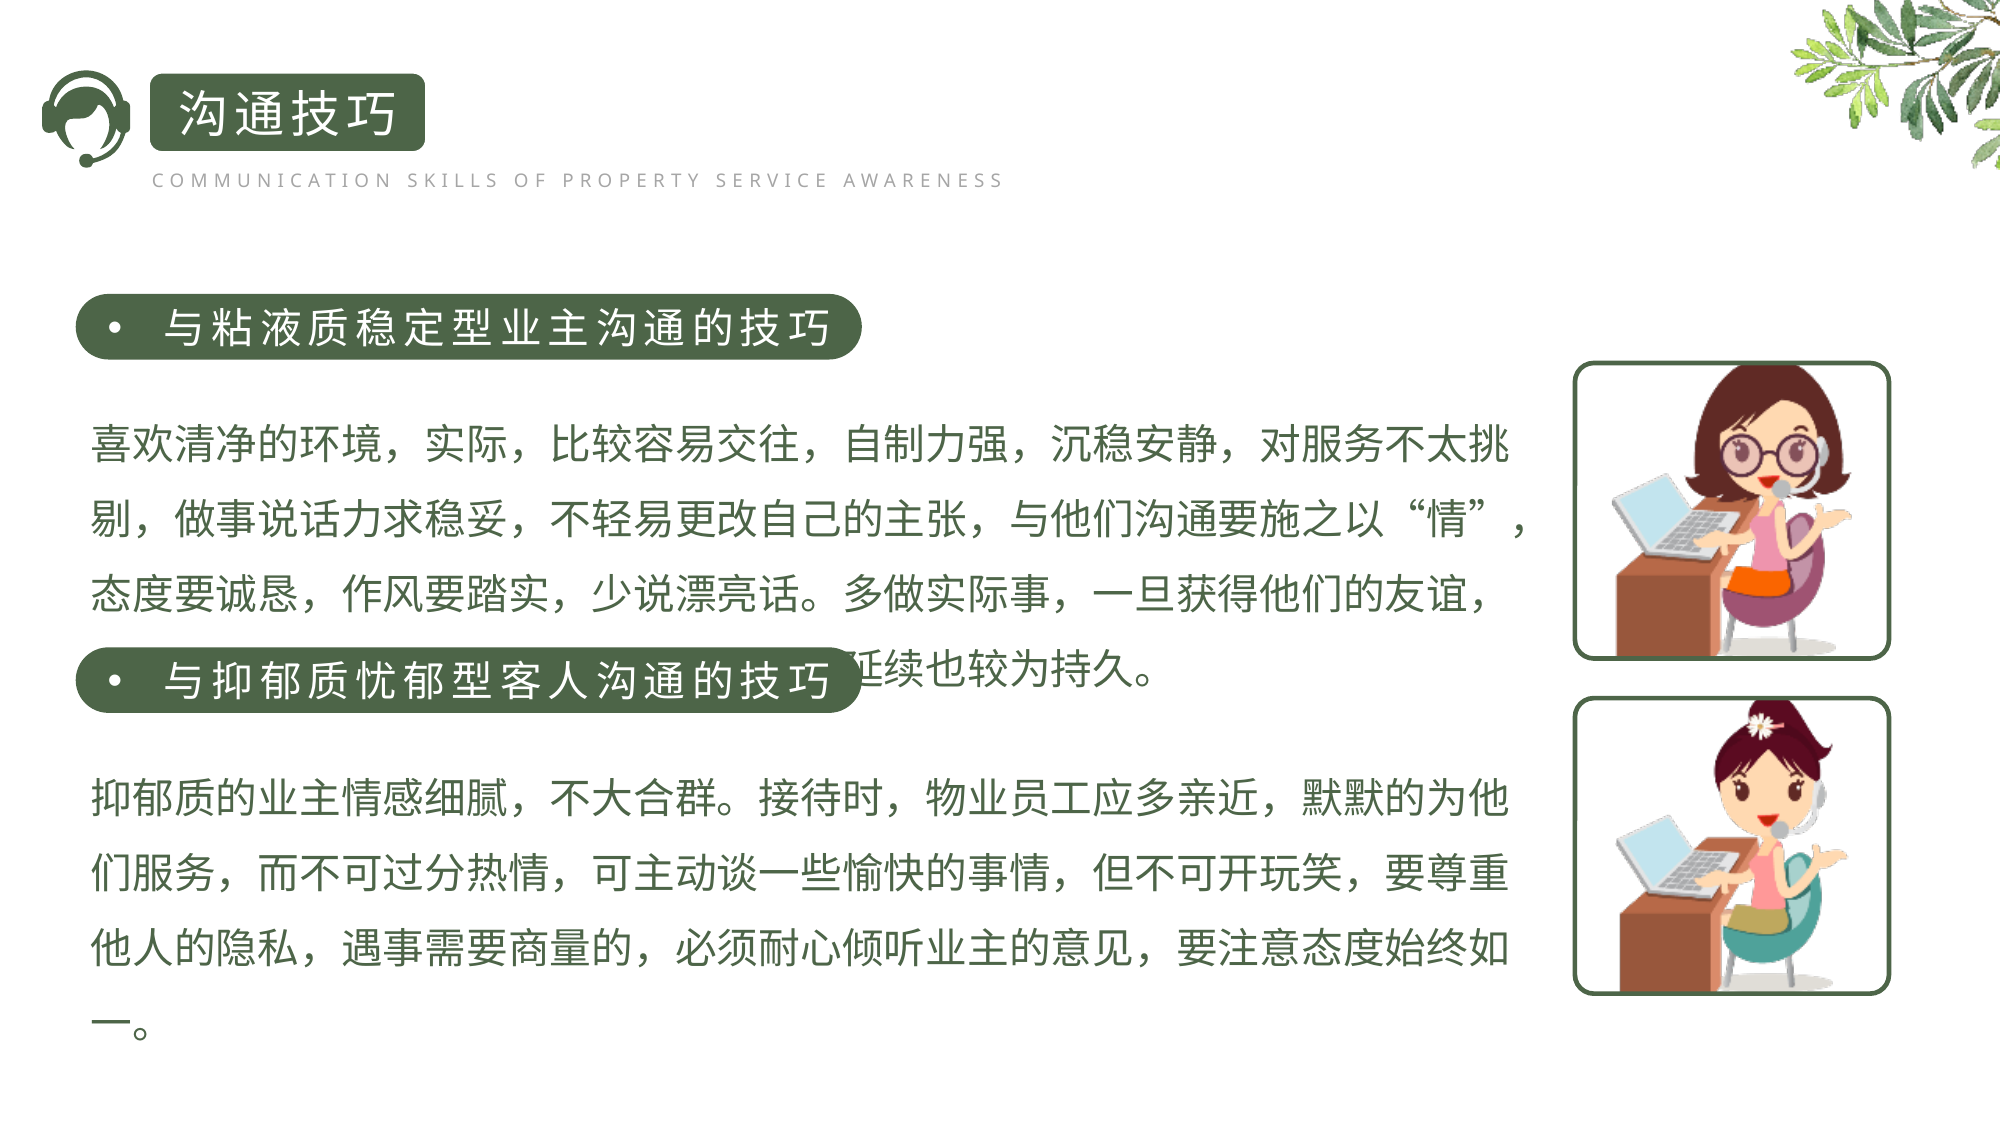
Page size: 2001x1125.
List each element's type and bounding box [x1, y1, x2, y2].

text_box [42, 70, 427, 168]
text_box [0, 0, 2000, 1125]
picture [1790, 0, 2000, 170]
